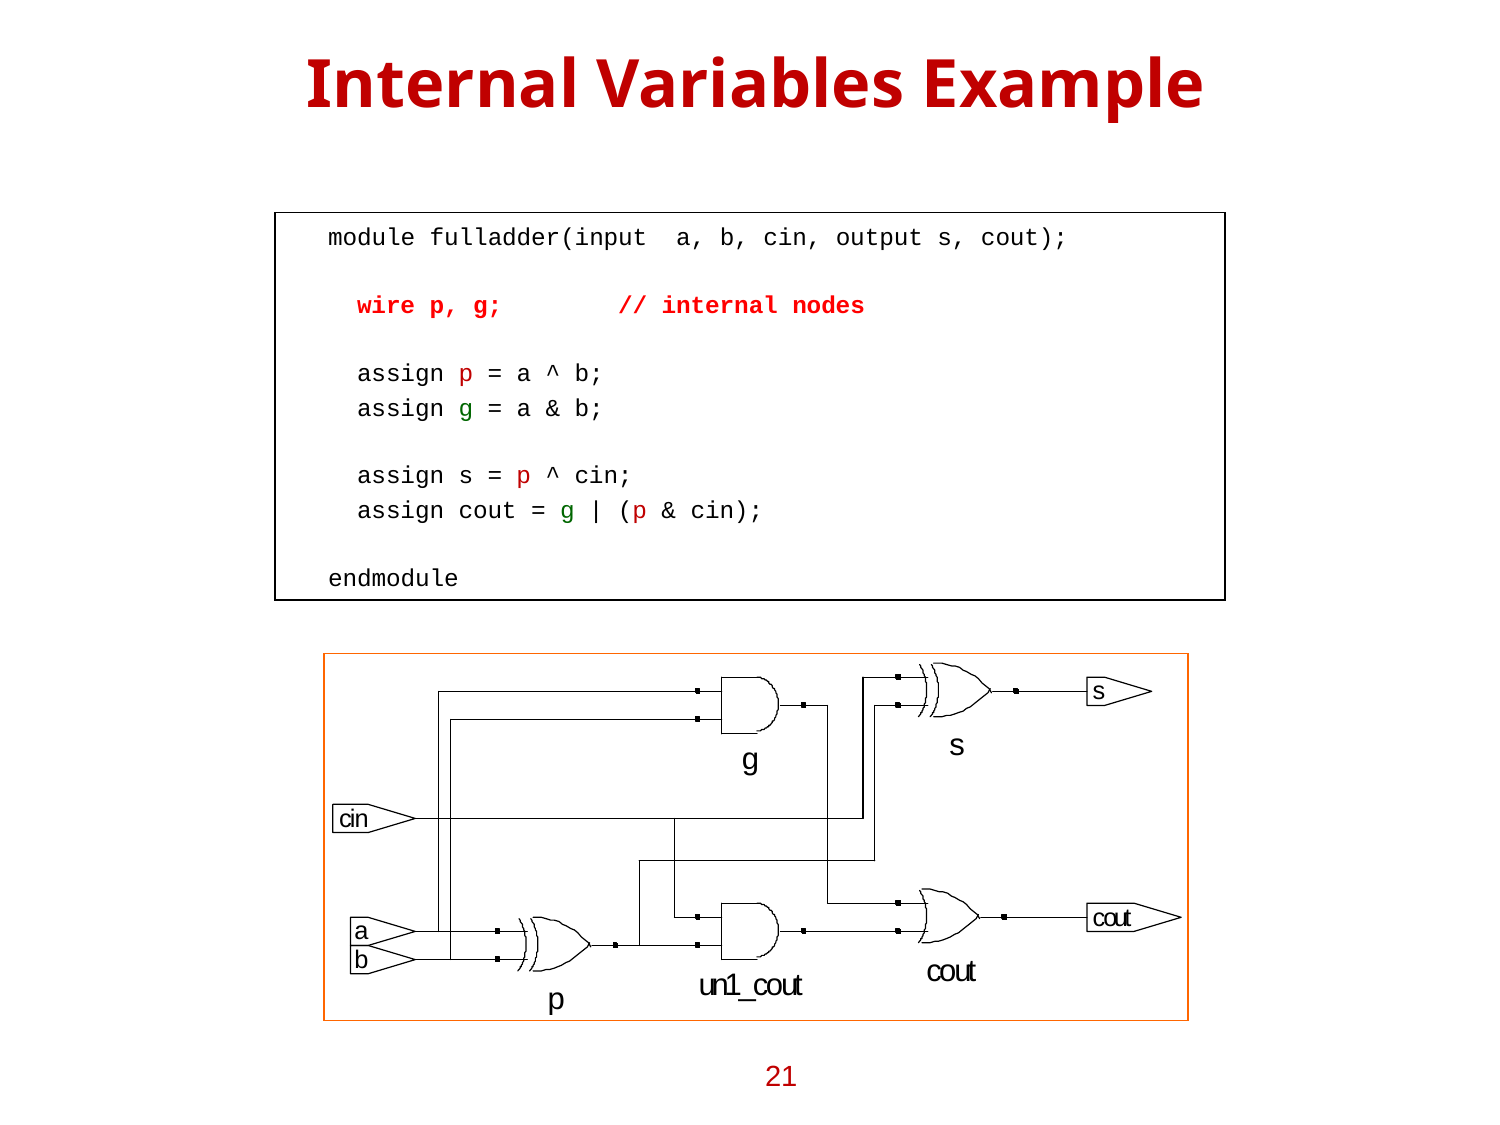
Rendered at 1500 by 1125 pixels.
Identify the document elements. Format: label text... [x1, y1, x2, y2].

slide_number 21 [649, 1049, 913, 1125]
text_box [324, 654, 1188, 1021]
title Internal Variables Example [124, 12, 1388, 151]
list module fulladder(input a, b, cin, output s, cout); wire p, g; // internal nodes assign p = a ^ b; assign g = a & b; assign s = p ^ cin; assign cout = g | (p & cin); endmodule [274, 212, 1226, 601]
